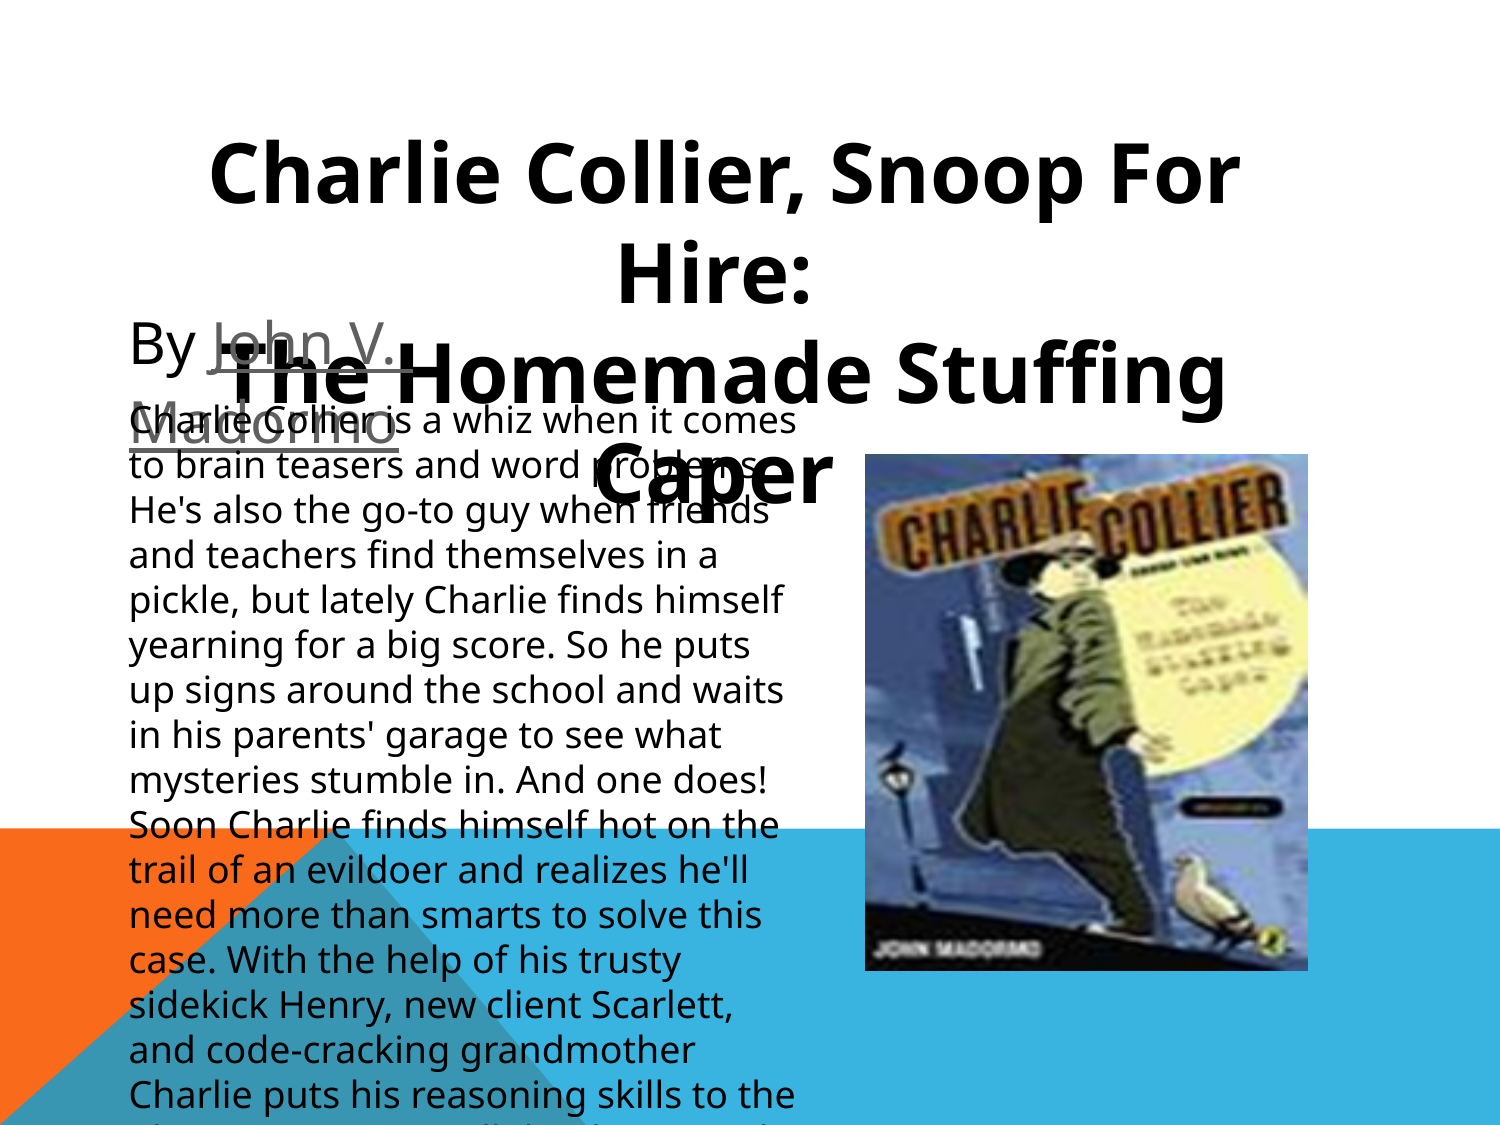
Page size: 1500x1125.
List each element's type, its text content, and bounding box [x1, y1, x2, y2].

picture [865, 454, 1309, 971]
text_box Charlie Collier, Snoop For Hire: The Homemade Stuffing Caper [137, 112, 1313, 608]
text_box Charlie Collier is a whiz when it comes to brain teasers and word problems. He's also the go-to guy when friends and teachers find themselves in a pickle, but lately Charlie finds himself yearning for a big score. So he puts up signs around the school and waits in his parents' garage to see what mysteries stumble in. And one does! Soon Charlie finds himself hot on the trail of an evildoer and realizes he'll need more than smarts to solve this case. With the help of his trusty sidekick Henry, new client Scarlett, and code-cracking grandmother Charlie puts his reasoning skills to the ultimate test. But will that be enough to unravel this dangerous caper? [114, 388, 814, 1125]
text_box By John V. Madormo [114, 298, 677, 388]
